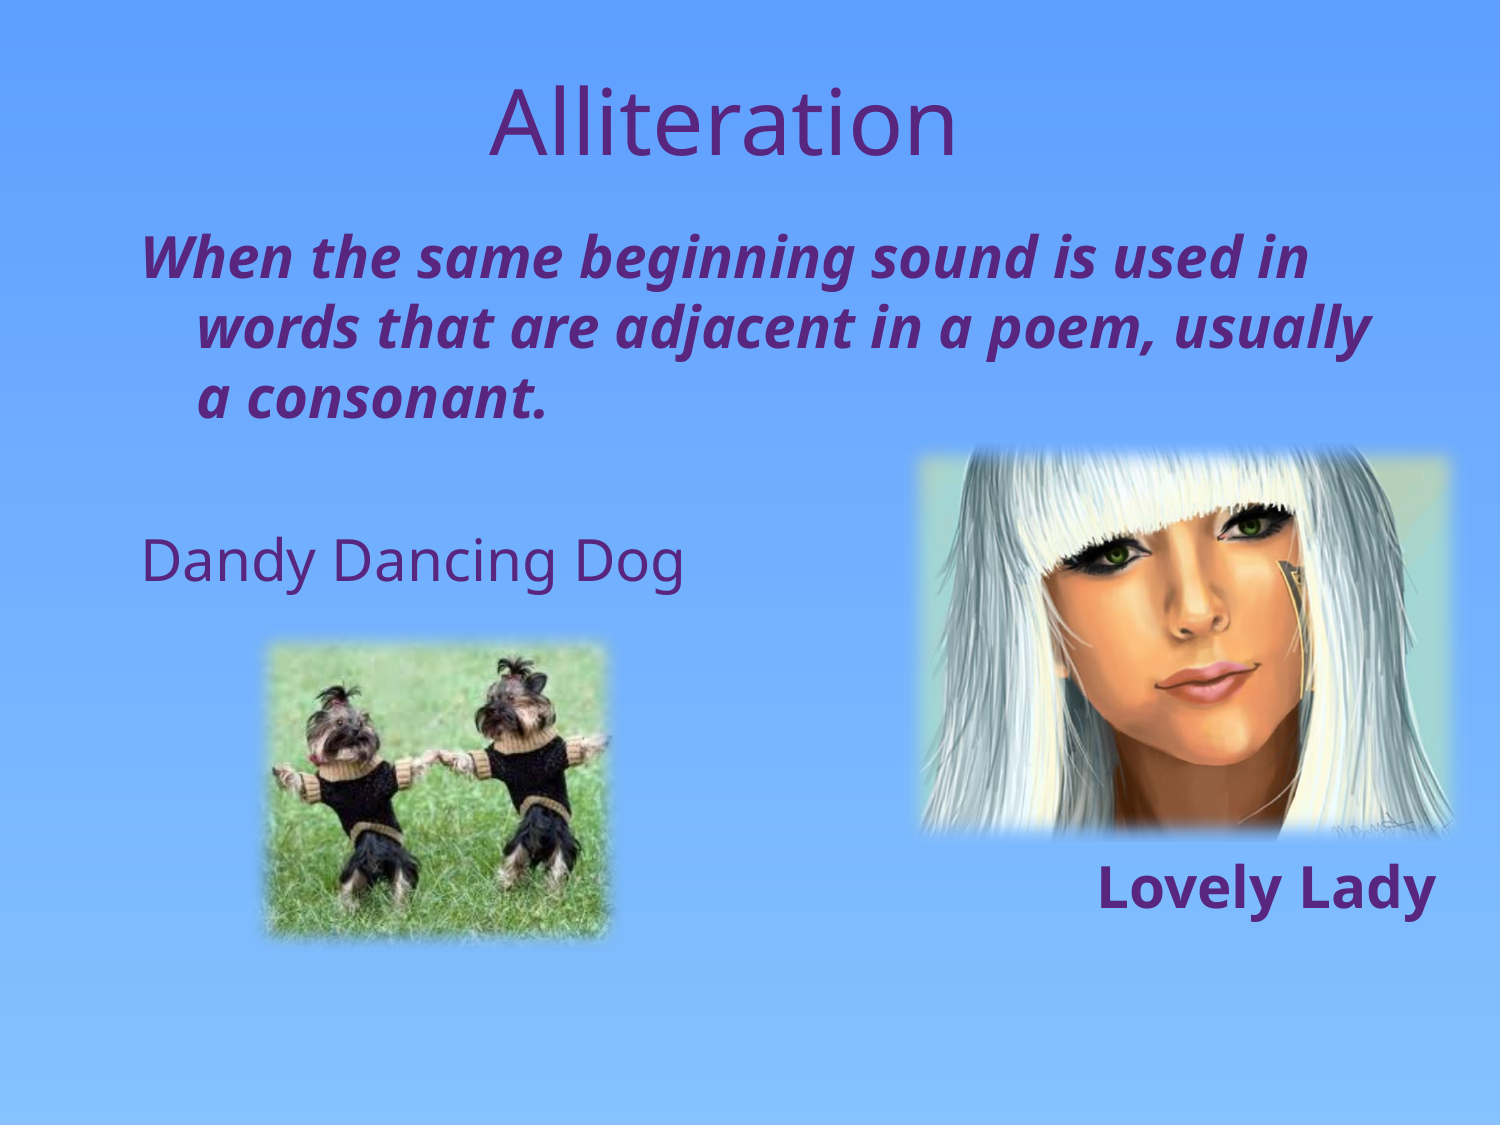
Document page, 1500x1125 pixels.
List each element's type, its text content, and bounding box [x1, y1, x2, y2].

text_box When the same beginning sound is used in words that are adjacent in a poem, usually a consonant. Dandy Dancing Dog Lovely Lady [125, 212, 1500, 1125]
picture [899, 437, 1469, 847]
picture [249, 624, 626, 954]
title Alliteration [99, 24, 1376, 213]
